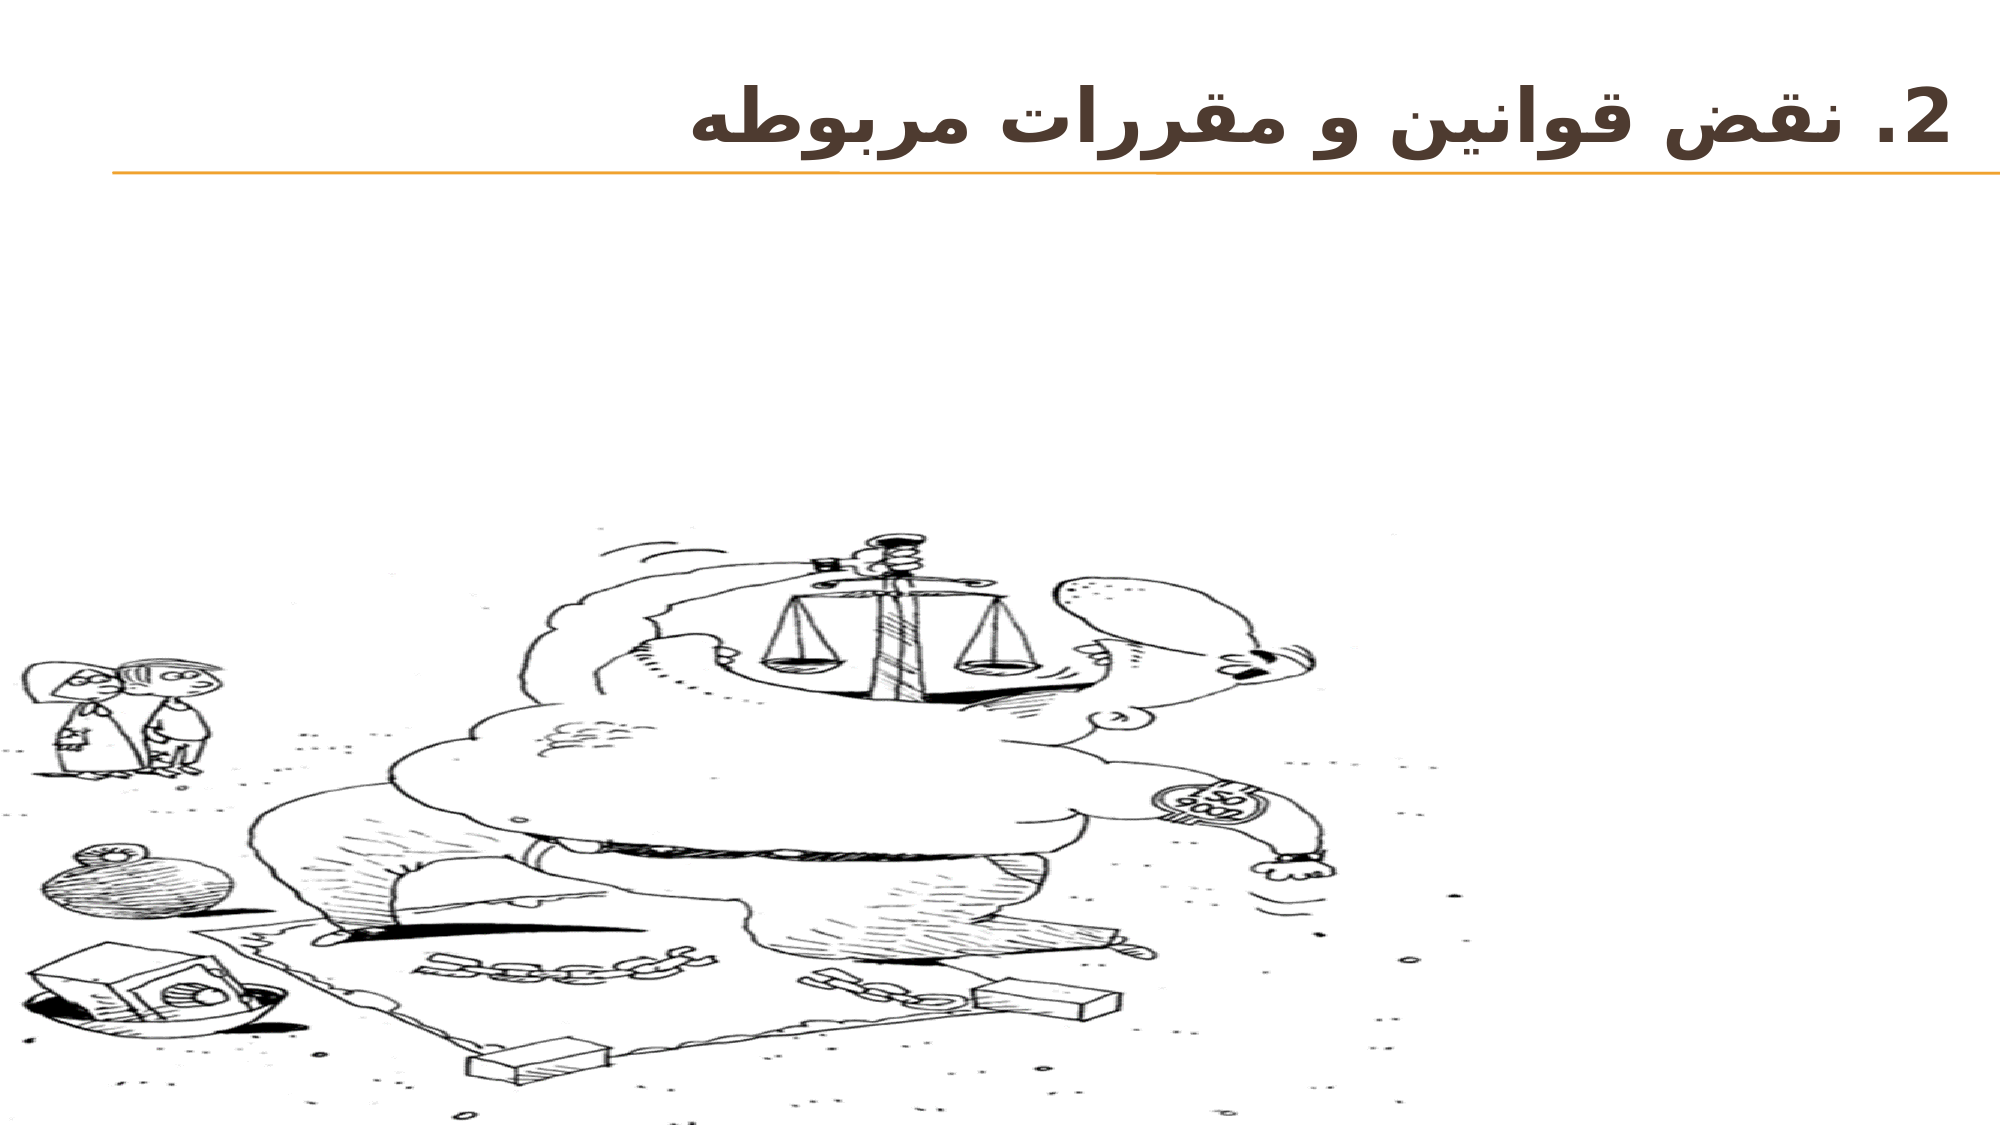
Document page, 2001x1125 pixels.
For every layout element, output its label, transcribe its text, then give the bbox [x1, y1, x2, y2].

list 2. نقض قوانين و مقررات مربوطه [69, 60, 1970, 803]
picture [0, 525, 1477, 1125]
